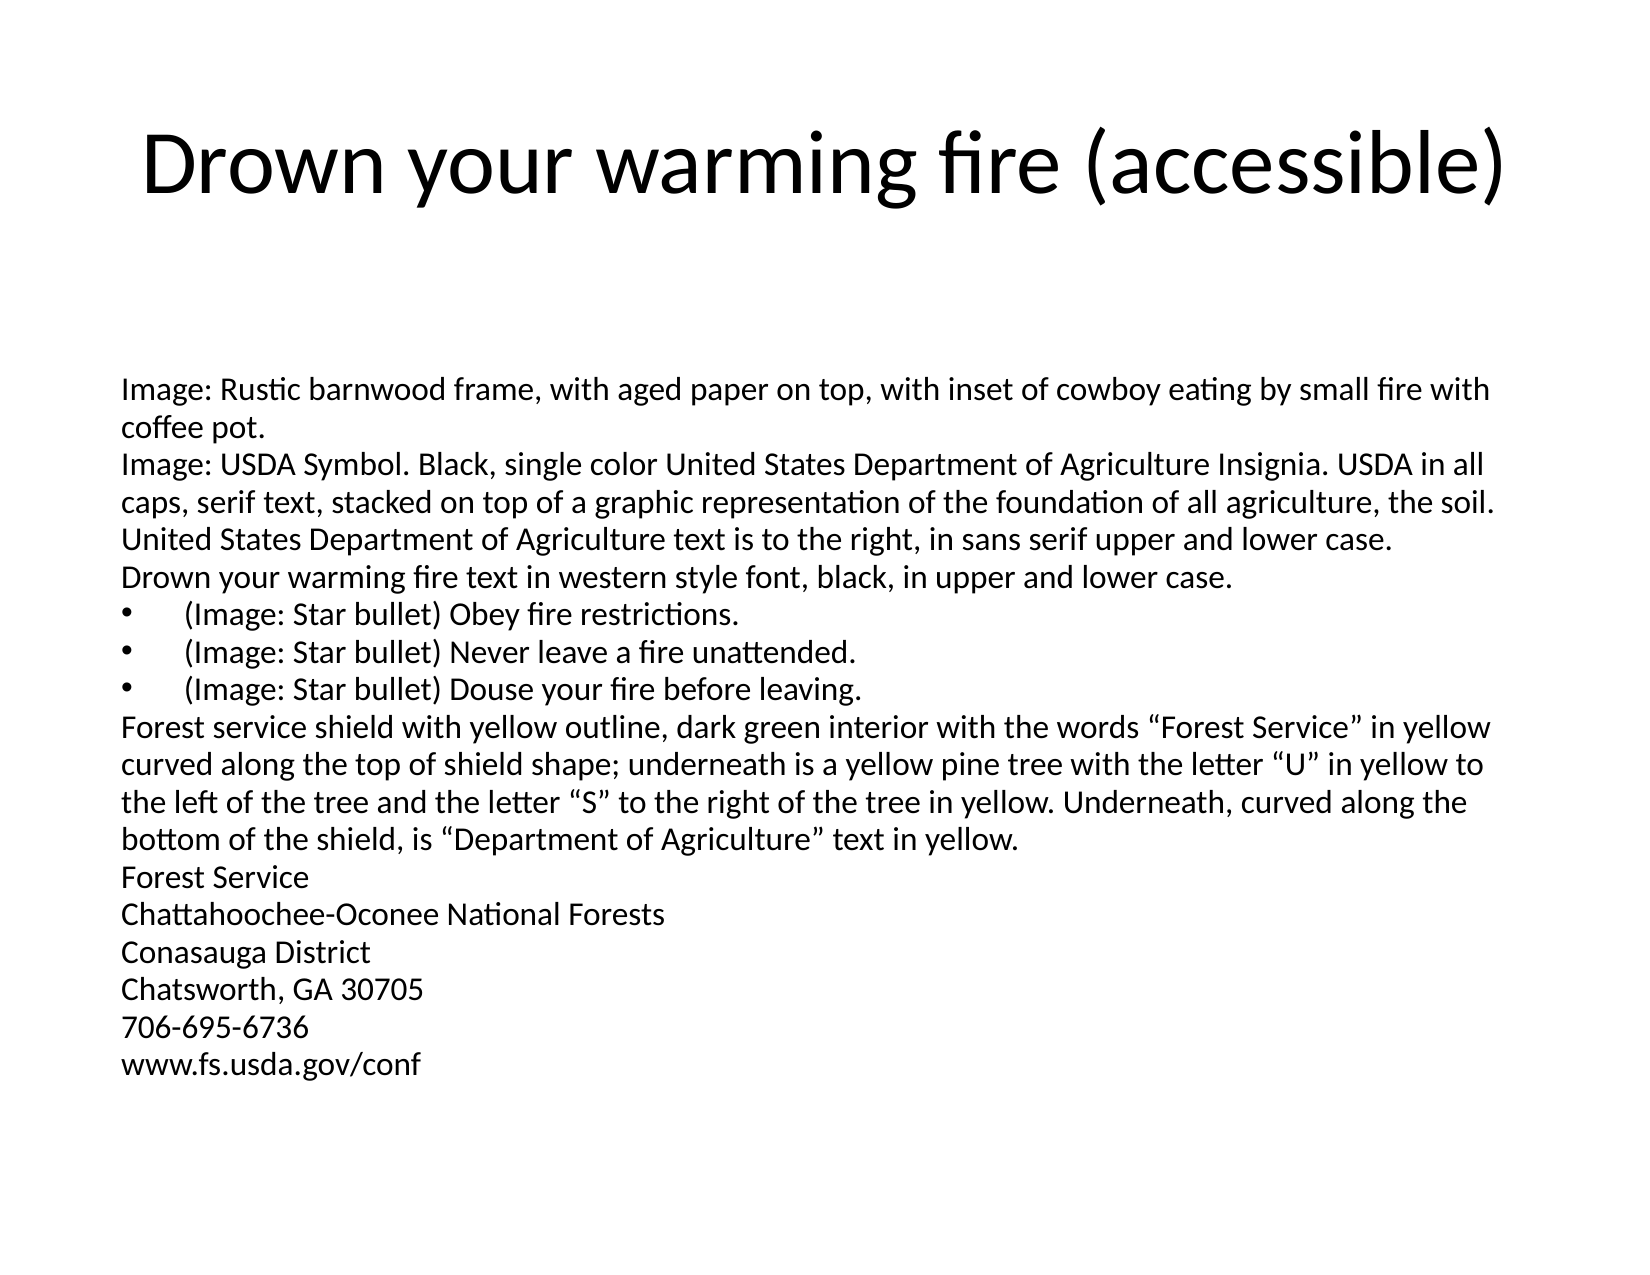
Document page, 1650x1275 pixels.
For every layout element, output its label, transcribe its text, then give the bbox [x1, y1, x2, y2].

list Image: Rustic barnwood frame, with aged paper on top, with inset of cowboy eating by small fire with coffee pot. Image: USDA Symbol. Black, single color United States Department of Agriculture Insignia. USDA in all caps, serif text, stacked on top of a graphic representation of the foundation of all agriculture, the soil. United States Department of Agriculture text is to the right, in sans serif upper and lower case. Drown your warming fire text in western style font, black, in upper and lower case. (Image: Star bullet) Obey fire restrictions. (Image: Star bullet) Never leave a fire unattended. (Image: Star bullet) Douse your fire before leaving. Forest service shield with yellow outline, dark green interior with the words “Forest Service” in yellow curved along the top of shield shape; underneath is a yellow pine tree with the letter “U” in yellow to the left of the tree and the letter “S” to the right of the tree in yellow. Underneath, curved along the bottom of the shield, is “Department of Agriculture” text in yellow. Forest Service Chattahoochee-Oconee National Forests Conasauga District Chatsworth, GA 30705 706-695-6736 www.fs.usda.gov/conf [104, 361, 1520, 1204]
title Drown your warming fire (accessible) [82, 51, 1568, 264]
